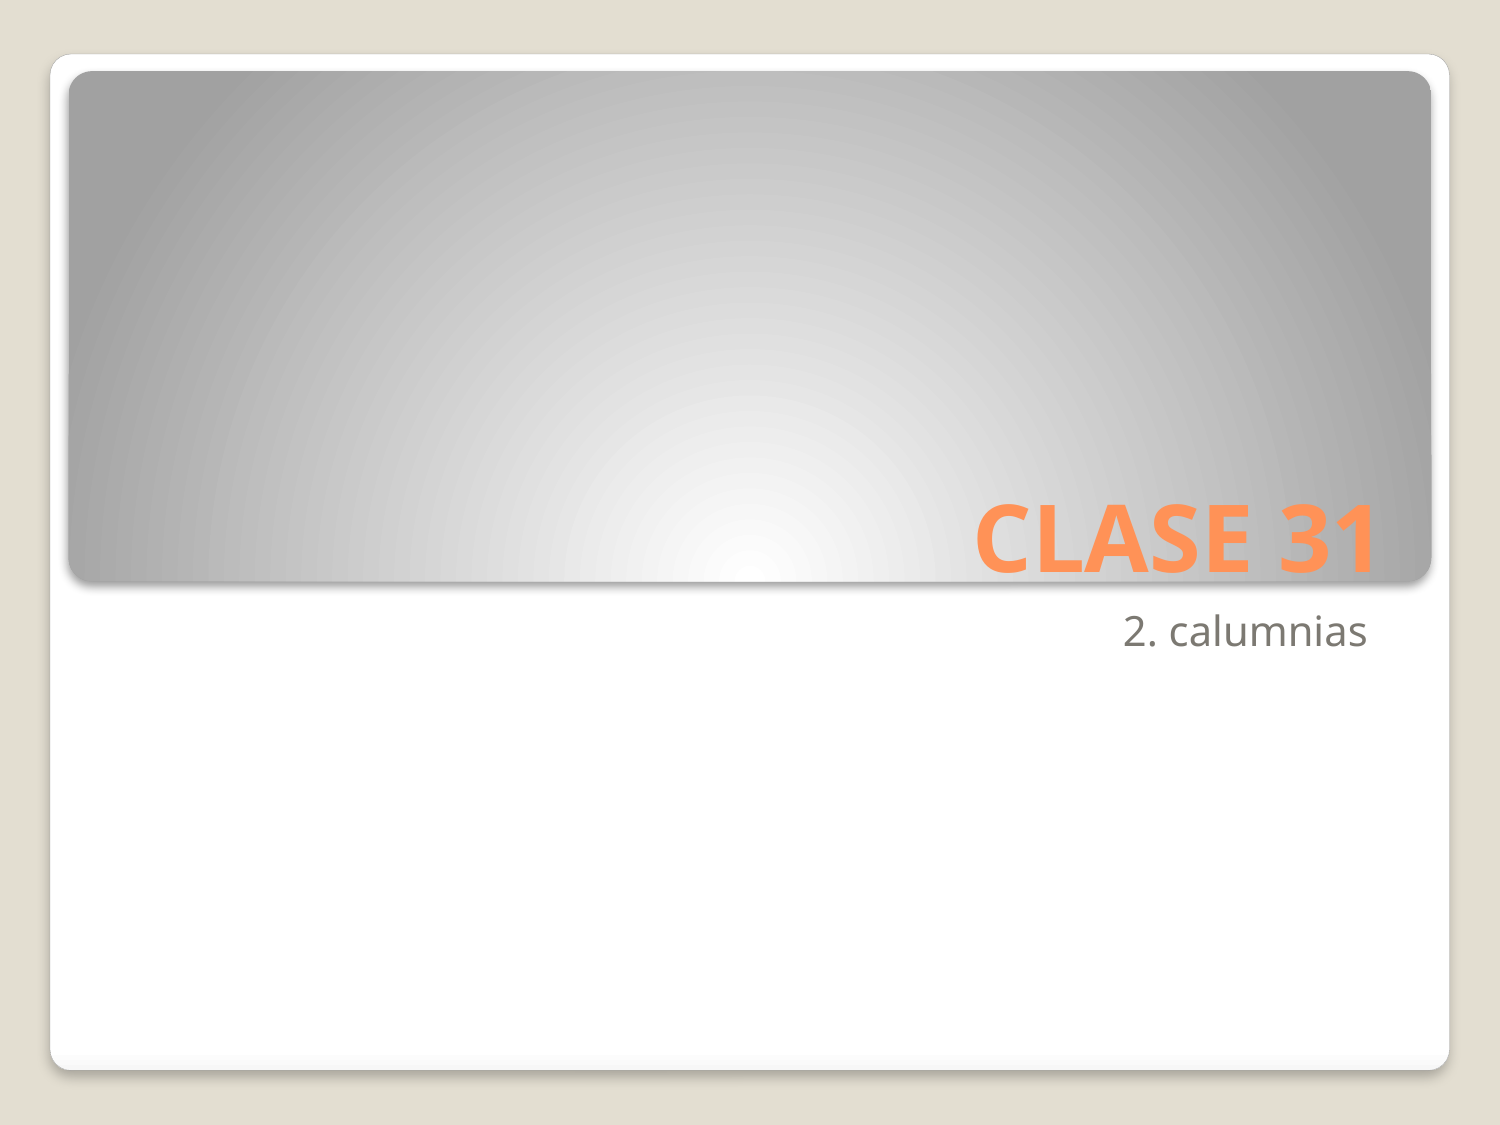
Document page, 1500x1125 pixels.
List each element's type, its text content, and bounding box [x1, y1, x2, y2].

title CLASE 31 [118, 298, 1394, 599]
subtitle 2. calumnias [118, 604, 1394, 755]
